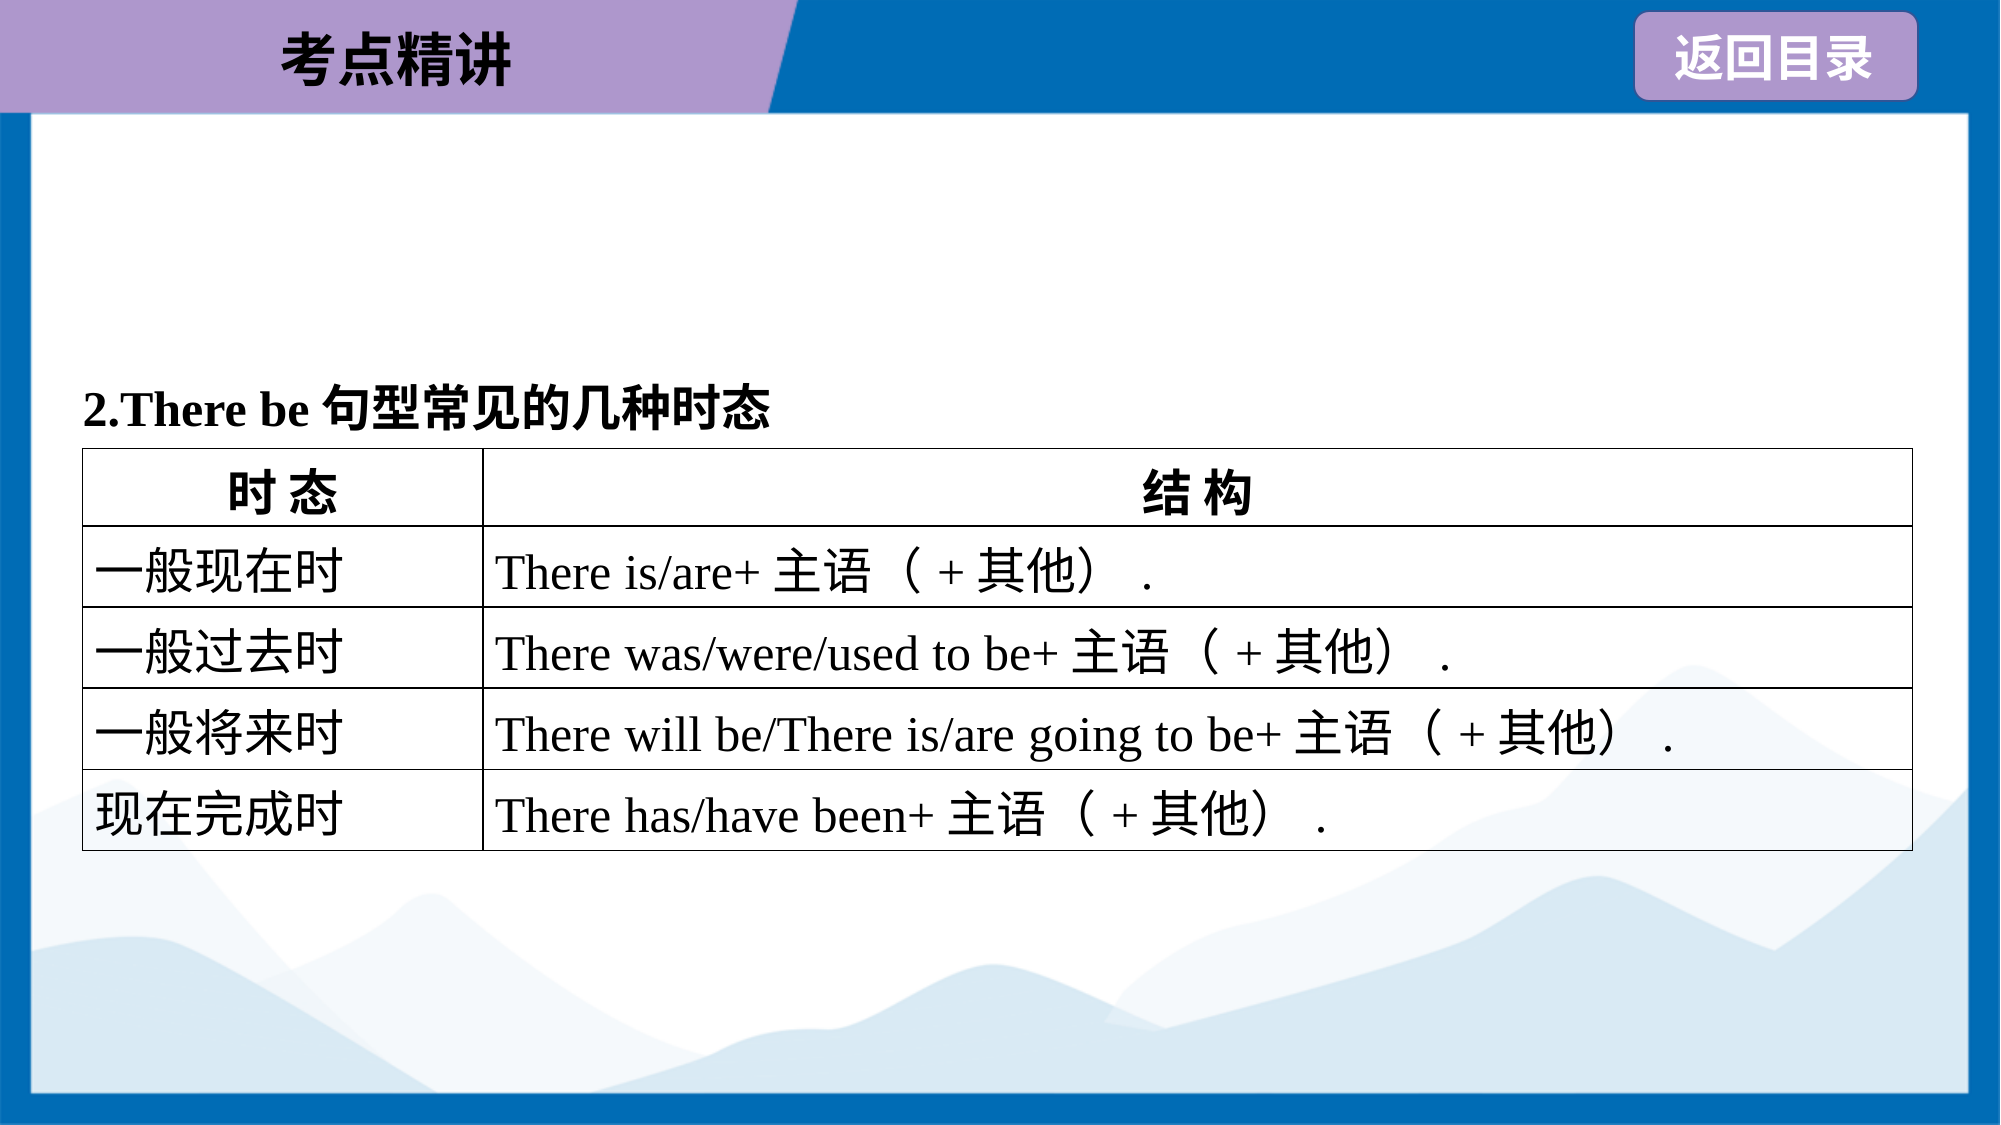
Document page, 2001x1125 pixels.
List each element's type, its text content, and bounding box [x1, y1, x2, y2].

table_cell There was/were/used to be+主语（+其他）. [484, 608, 1912, 687]
table_cell 现在完成时 [83, 770, 482, 850]
table_cell 一般过去时 [83, 608, 482, 687]
table_header 结 构 [484, 449, 1912, 525]
text_box 2.There be句型常见的几种时态 [82, 349, 1917, 428]
table_cell 一般现在时 [83, 527, 482, 606]
table_header 时 态 [83, 449, 482, 525]
table_cell There will be/There is/are going to be+主语（+其他）. [484, 689, 1912, 769]
table_cell 一般将来时 [83, 689, 482, 769]
picture [0, 0, 2000, 1125]
table_cell There has/have been+主语（+其他）. [484, 770, 1912, 850]
table_cell There is/are+主语（+其他）. [484, 527, 1912, 606]
